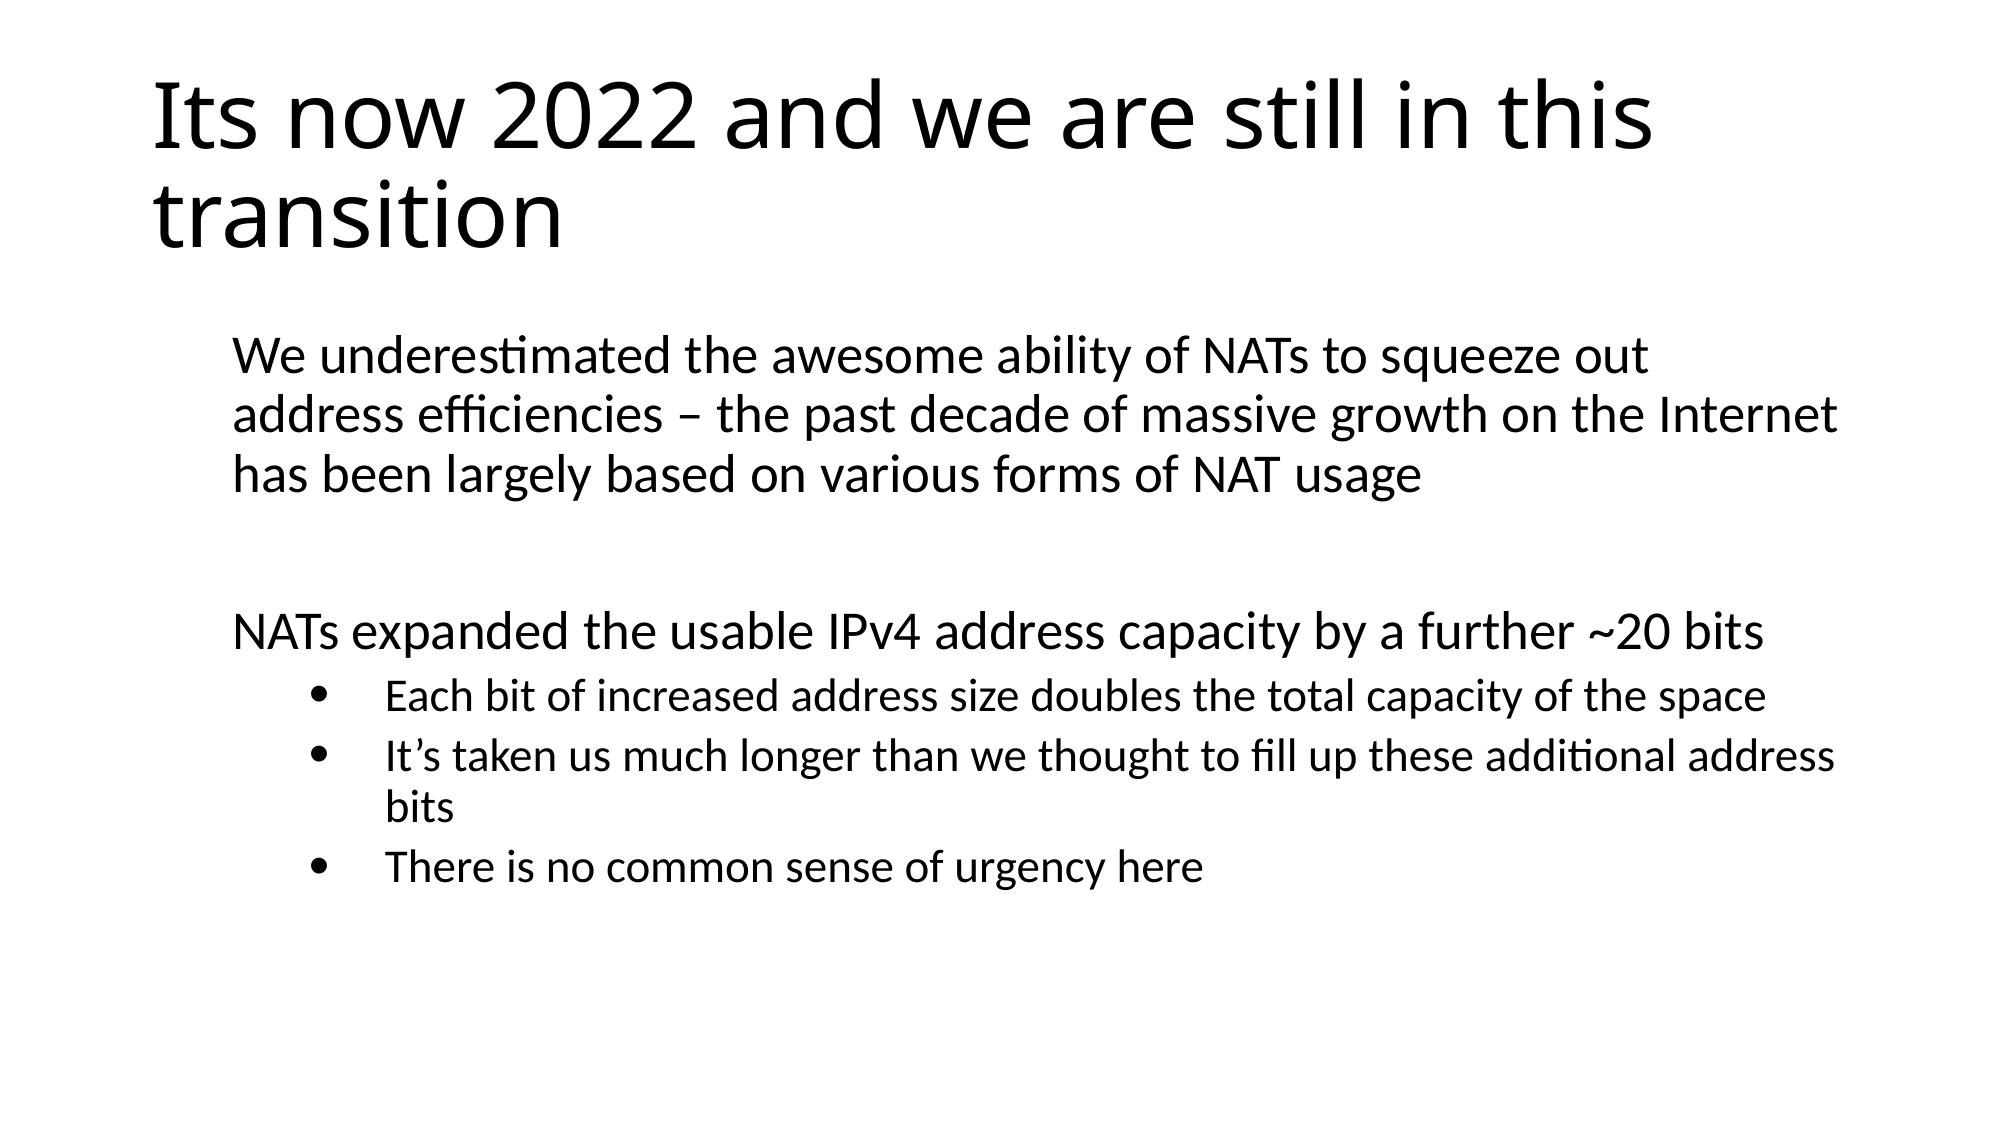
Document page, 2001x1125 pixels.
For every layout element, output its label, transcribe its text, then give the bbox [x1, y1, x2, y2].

title Its now 2022 and we are still in this transition [137, 59, 1863, 278]
list We underestimated the awesome ability of NATs to squeeze out address efficiencies – the past decade of massive growth on the Internet has been largely based on various forms of NAT usage NATs expanded the usable IPv4 address capacity by a further ~20 bits Each bit of increased address size doubles the total capacity of the space It’s taken us much longer than we thought to fill up these additional address bits There is no common sense of urgency here [170, 319, 1863, 979]
